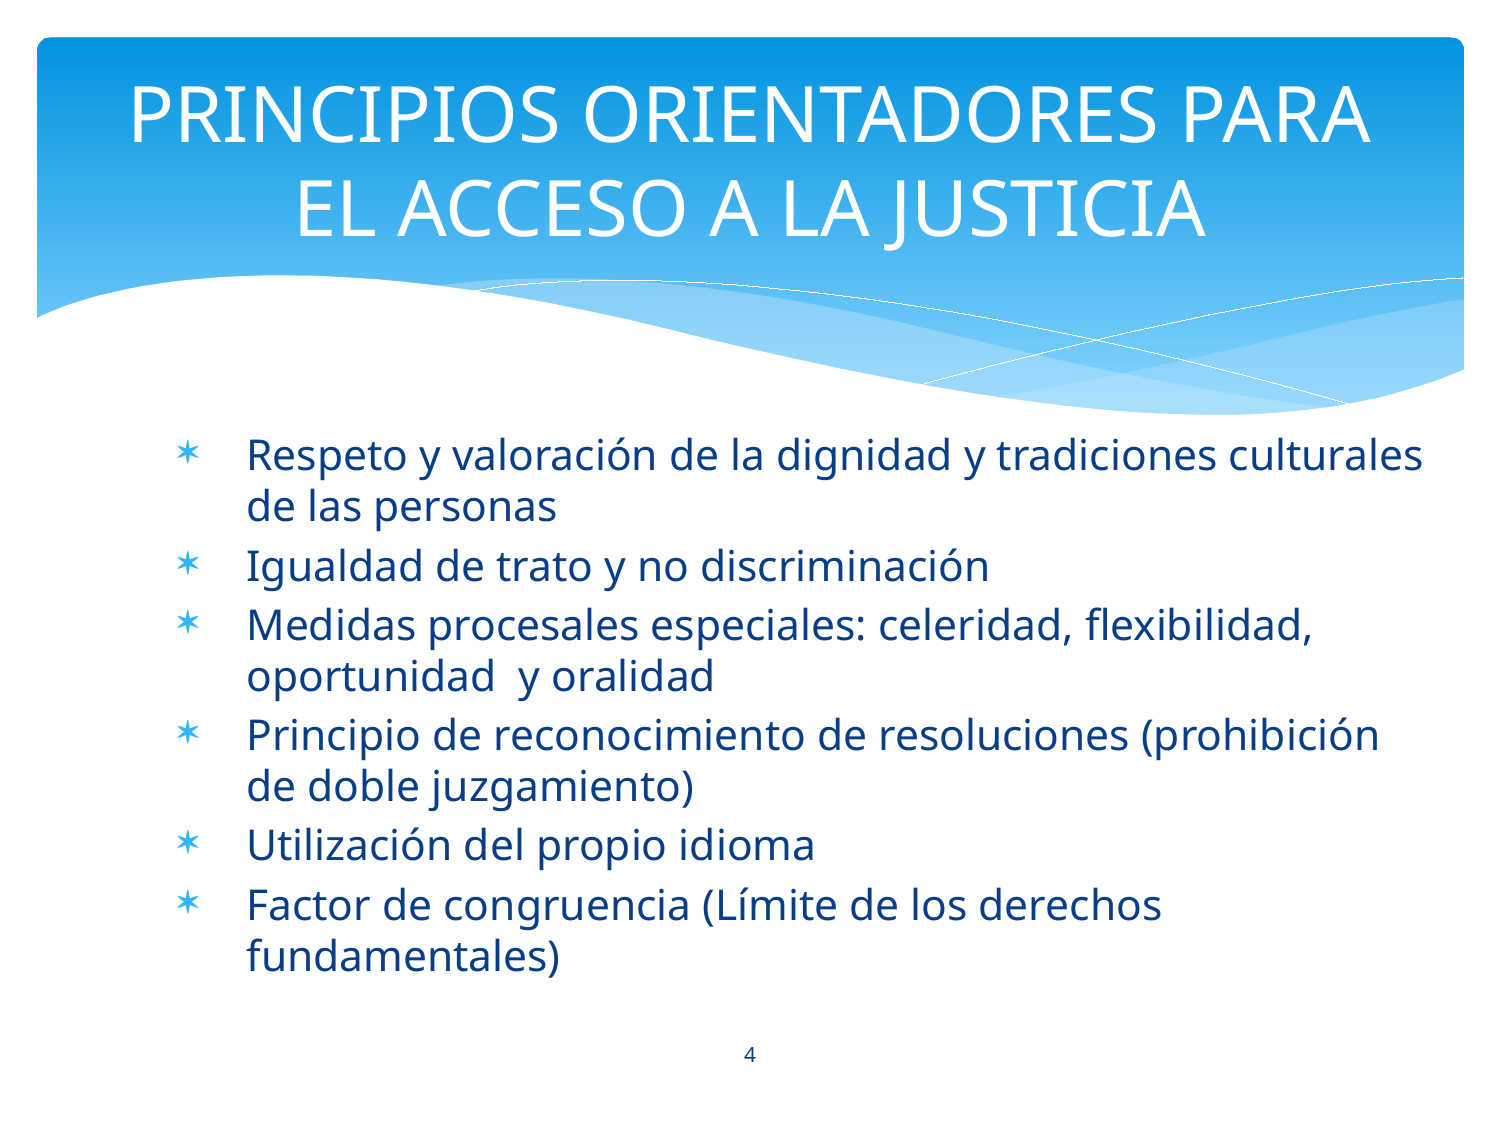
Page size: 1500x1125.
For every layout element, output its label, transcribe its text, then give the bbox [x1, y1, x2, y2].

list Respeto y valoración de la dignidad y tradiciones culturales de las personas Igualdad de trato y no discriminación Medidas procesales especiales: celeridad, flexibilidad, oportunidad y oralidad Principio de reconocimiento de resoluciones (prohibición de doble juzgamiento) Utilización del propio idioma Factor de congruencia (Límite de los derechos fundamentales) [162, 420, 1454, 988]
slide_number 3 [654, 1025, 846, 1086]
title PRINCIPIOS ORIENTADORES PARA EL ACCESO A LA JUSTICIA [75, 55, 1425, 261]
